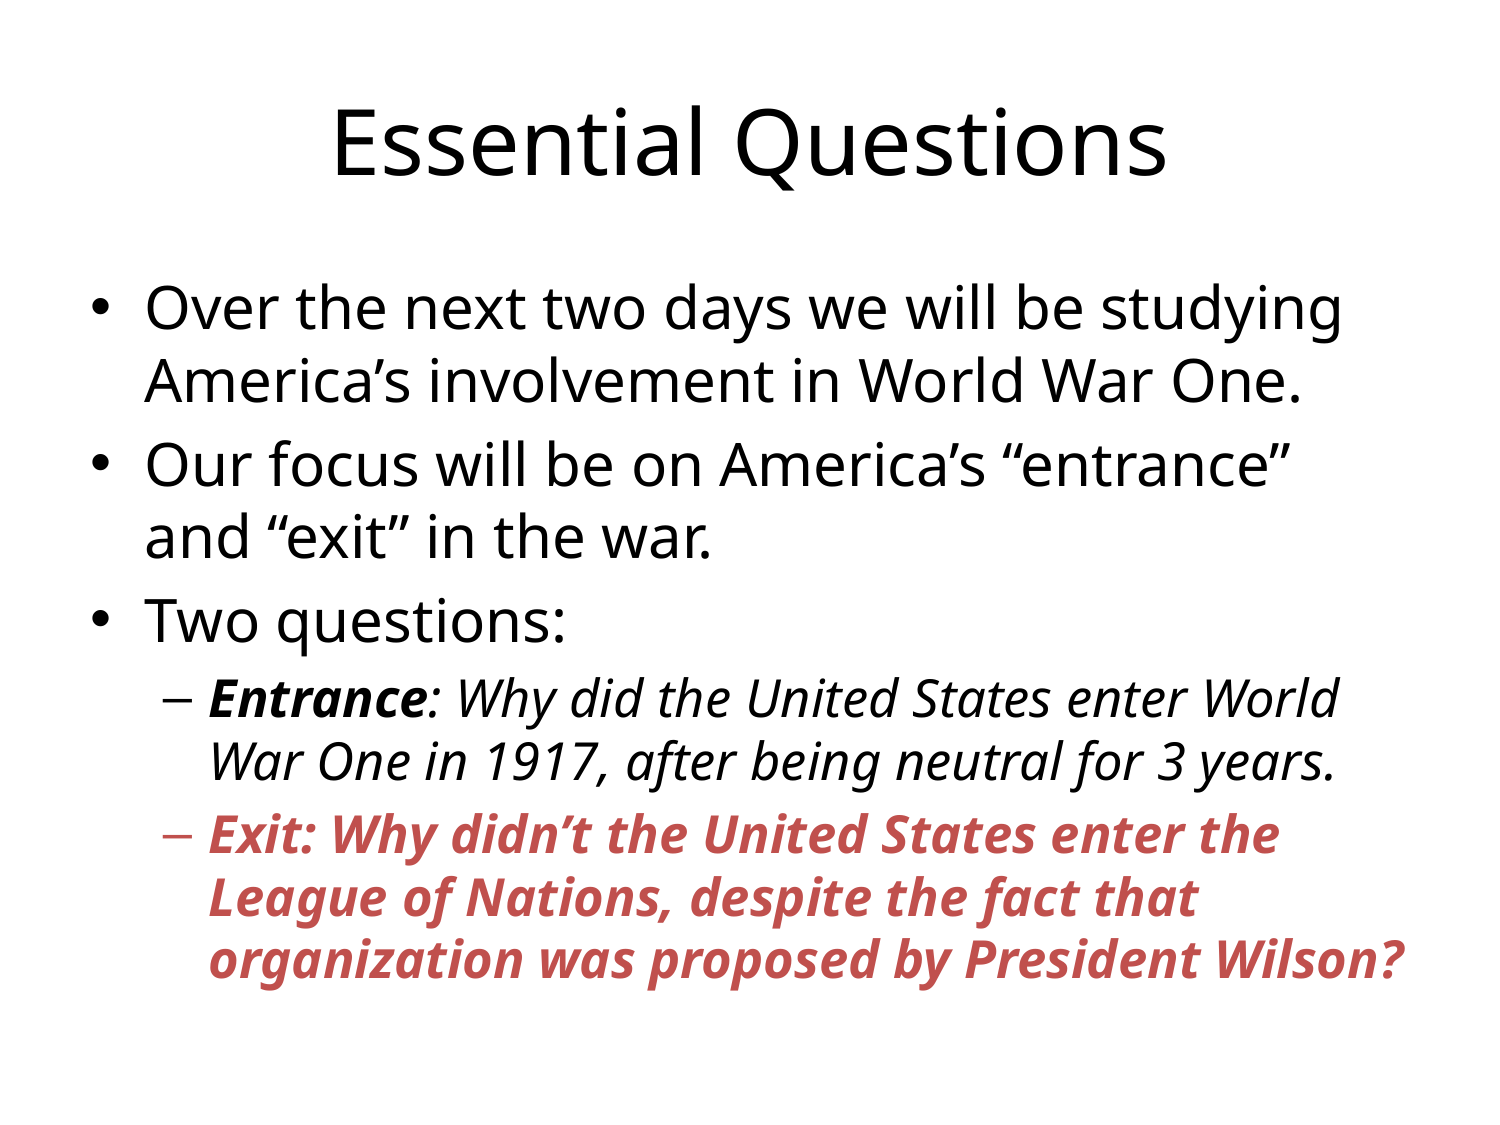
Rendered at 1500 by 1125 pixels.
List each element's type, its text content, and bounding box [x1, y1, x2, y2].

title Essential Questions [75, 45, 1425, 233]
list Over the next two days we will be studying America’s involvement in World War One. Our focus will be on America’s “entrance” and “exit” in the war. Two questions: Entrance: Why did the United States enter World War One in 1917, after being neutral for 3 years. Exit: Why didn’t the United States enter the League of Nations, despite the fact that organization was proposed by President Wilson? [75, 262, 1425, 1005]
